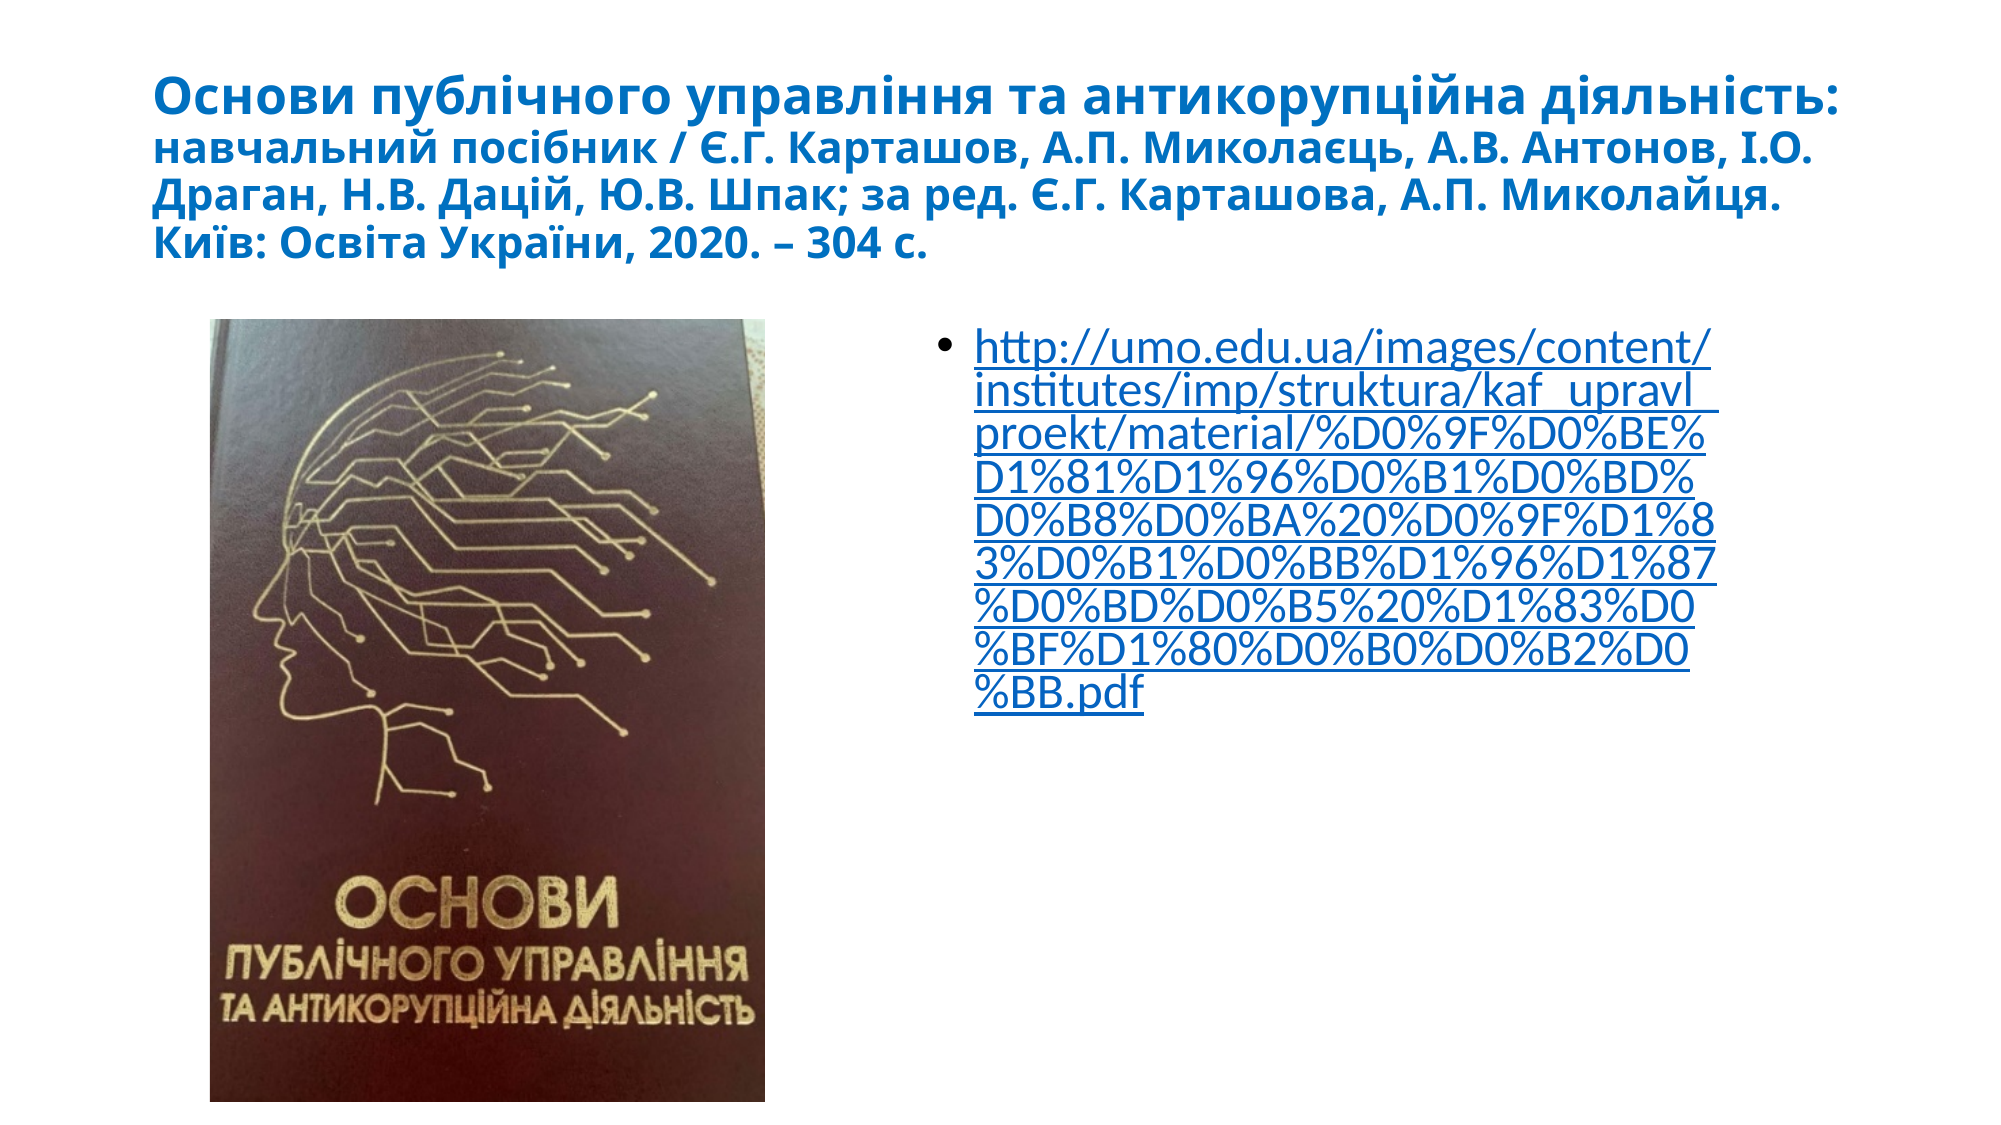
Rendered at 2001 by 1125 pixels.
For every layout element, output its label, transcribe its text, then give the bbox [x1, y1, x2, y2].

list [209, 319, 765, 1102]
list http://umo.edu.ua/images/content/institutes/imp/struktura/kaf_upravl_proekt/material/%D0%9F%D0%BE%D1%81%D1%96%D0%B1%D0%BD%D0%B8%D0%BA%20%D0%9F%D1%83%D0%B1%D0%BB%D1%96%D1%87%D0%BD%D0%B5%20%D1%83%D0%BF%D1%80%D0%B0%D0%B2%D0%BB.pdf [921, 312, 1736, 992]
title Основи публічного управління та антикорупційна діяльність: навчальний посібник / Є.Г. Карташов, А.П. Миколаєць, А.В. Антонов, І.О. Драган, Н.В. Дацій, Ю.В. Шпак; за ред. Є.Г. Карташова, А.П. Миколайця. Київ: Освіта України, 2020. – 304 с. [137, 59, 1863, 278]
